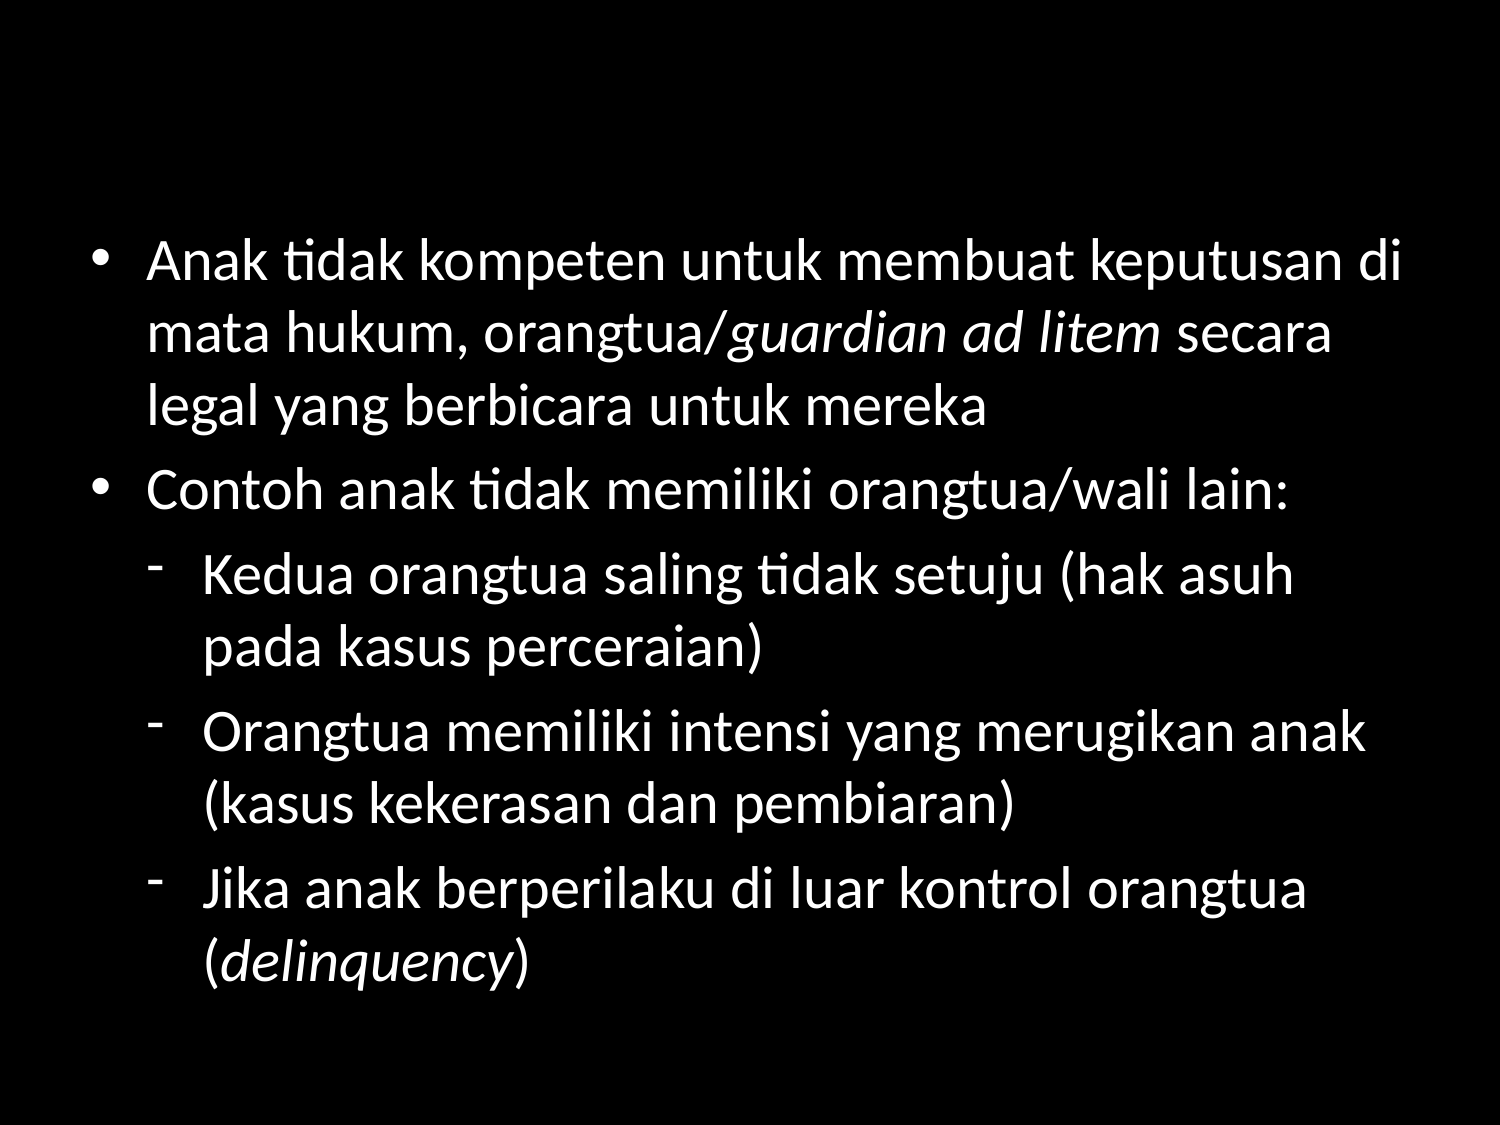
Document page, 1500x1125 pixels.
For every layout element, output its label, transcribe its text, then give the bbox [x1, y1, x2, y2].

list Anak tidak kompeten untuk membuat keputusan di mata hukum, orangtua/guardian ad litem secara legal yang berbicara untuk mereka Contoh anak tidak memiliki orangtua/wali lain: Kedua orangtua saling tidak setuju (hak asuh pada kasus perceraian) Orangtua memiliki intensi yang merugikan anak (kasus kekerasan dan pembiaran) Jika anak berperilaku di luar kontrol orangtua (delinquency) [75, 212, 1425, 1038]
